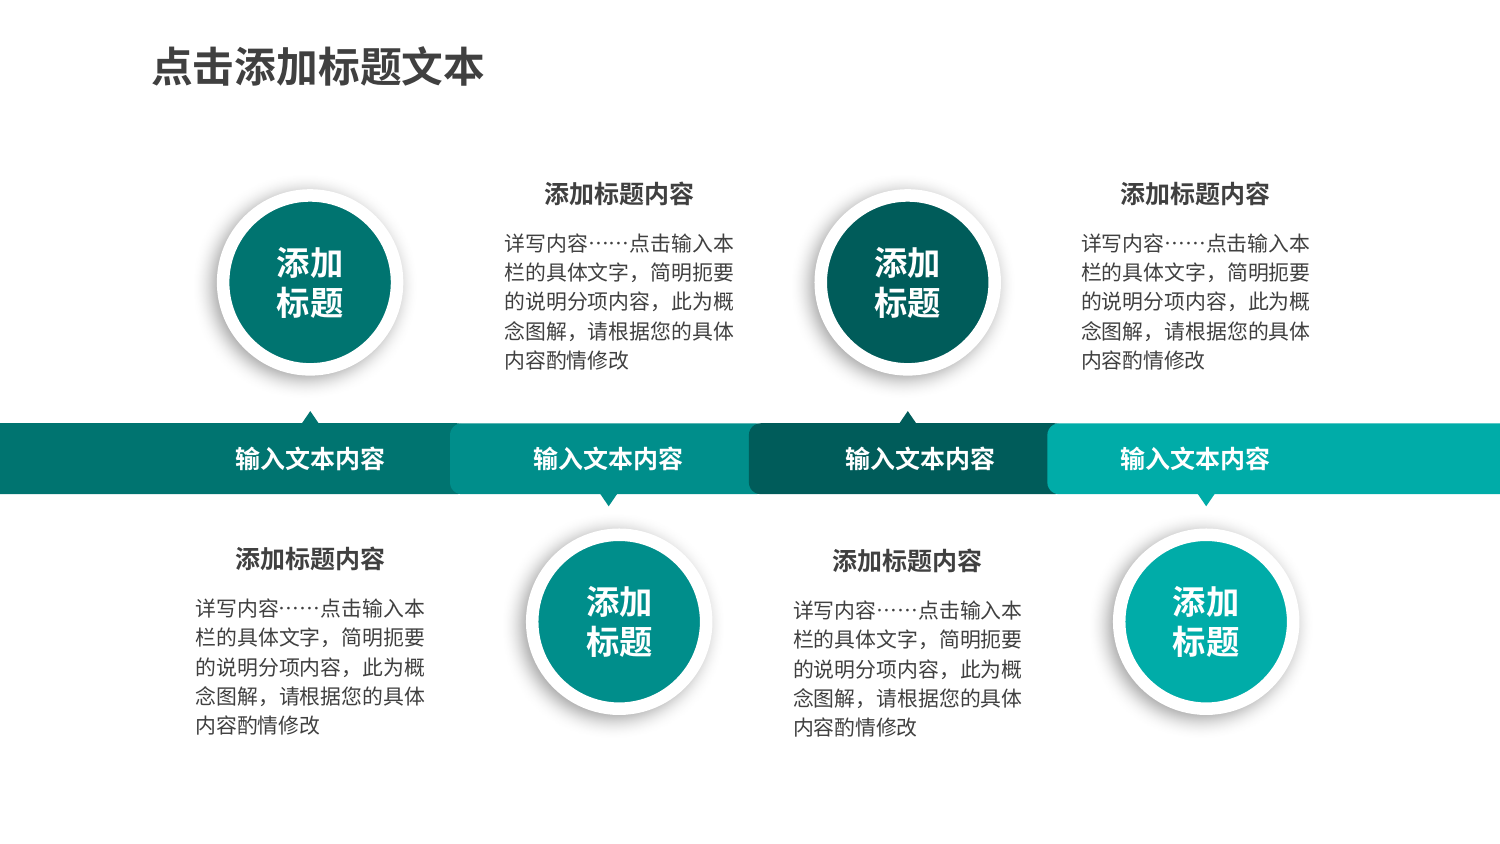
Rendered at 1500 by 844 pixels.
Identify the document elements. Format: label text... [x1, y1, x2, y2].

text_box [748, 411, 1067, 495]
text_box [1047, 423, 1500, 507]
text_box 添加标题内容 [1097, 178, 1294, 209]
text_box 添加标题 [264, 242, 357, 322]
text_box 添加标题内容 [521, 178, 718, 209]
text_box [532, 534, 707, 709]
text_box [449, 423, 768, 507]
text_box [223, 195, 398, 370]
text_box 详写内容……点击输入本栏的具体文字，简明扼要的说明分项内容，此为概念图解，请根据您的具体内容酌情修改 [195, 591, 425, 738]
text_box 详写内容……点击输入本栏的具体文字，简明扼要的说明分项内容，此为概念图解，请根据您的具体内容酌情修改 [1081, 226, 1311, 373]
text_box 添加标题 [573, 581, 666, 662]
text_box [820, 195, 995, 370]
text_box 详写内容……点击输入本栏的具体文字，简明扼要的说明分项内容，此为概念图解，请根据您的具体内容酌情修改 [793, 593, 1023, 740]
text_box 点击添加标题文本 [136, 33, 501, 99]
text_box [0, 411, 469, 495]
text_box 添加标题内容 [809, 545, 1006, 576]
text_box 添加标题 [861, 242, 954, 322]
text_box 详写内容……点击输入本栏的具体文字，简明扼要的说明分项内容，此为概念图解，请根据您的具体内容酌情修改 [504, 226, 734, 373]
text_box 添加标题内容 [212, 543, 409, 574]
text_box [1119, 534, 1294, 709]
text_box 添加标题 [1160, 581, 1253, 662]
